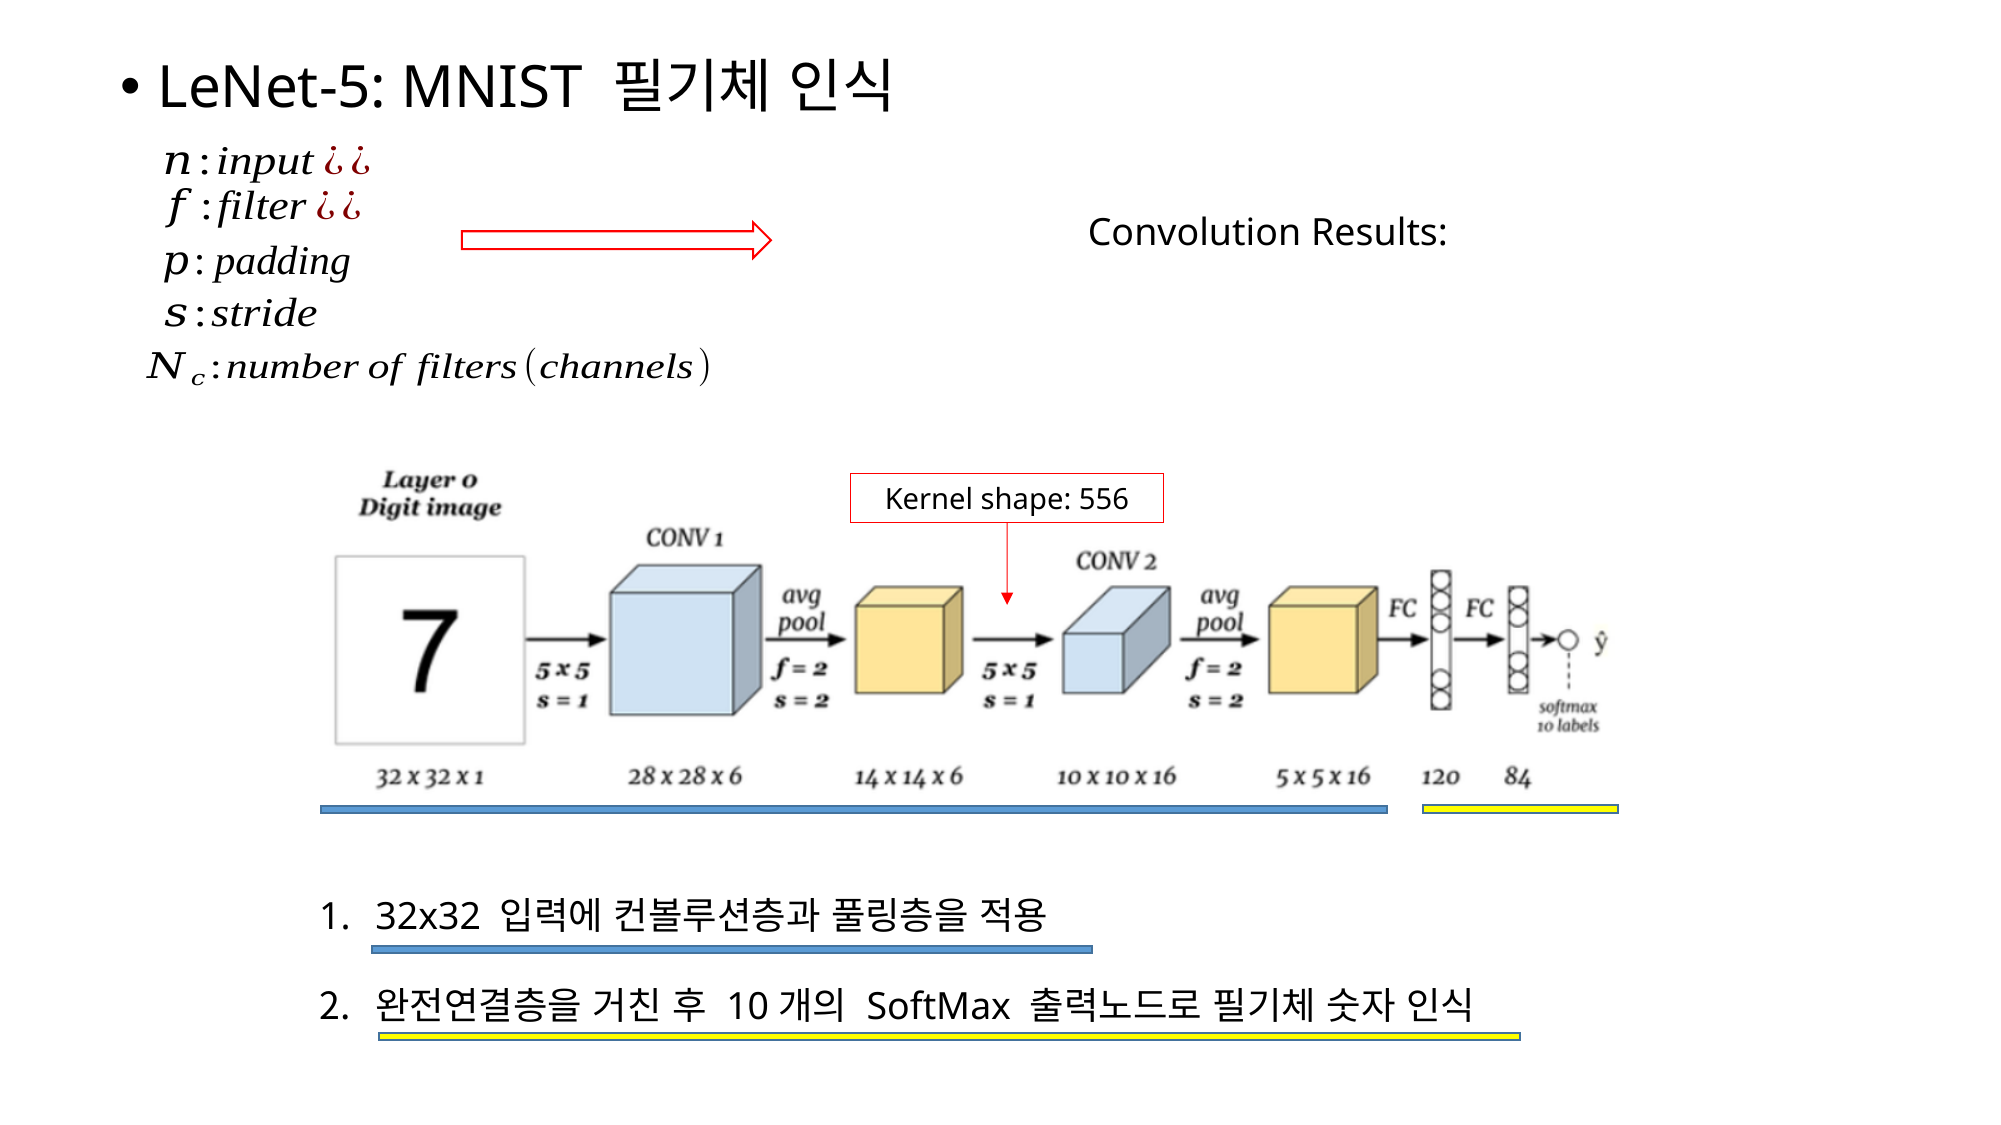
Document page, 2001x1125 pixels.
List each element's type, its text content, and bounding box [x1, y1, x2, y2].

text_box [460, 219, 773, 261]
text_box 32x32 입력에 컨볼루션층과 풀링층을 적용 완전연결층을 거친 후 10개의 SoftMax 출력노드로 필기체 숫자 인식 [304, 885, 1578, 1035]
picture [321, 439, 1618, 802]
text_box [320, 805, 1388, 814]
text_box [1422, 804, 1619, 814]
text_box [378, 1032, 1521, 1041]
text_box [371, 945, 1093, 954]
list LeNet-5: MNIST 필기체 인식 [105, 50, 1924, 964]
